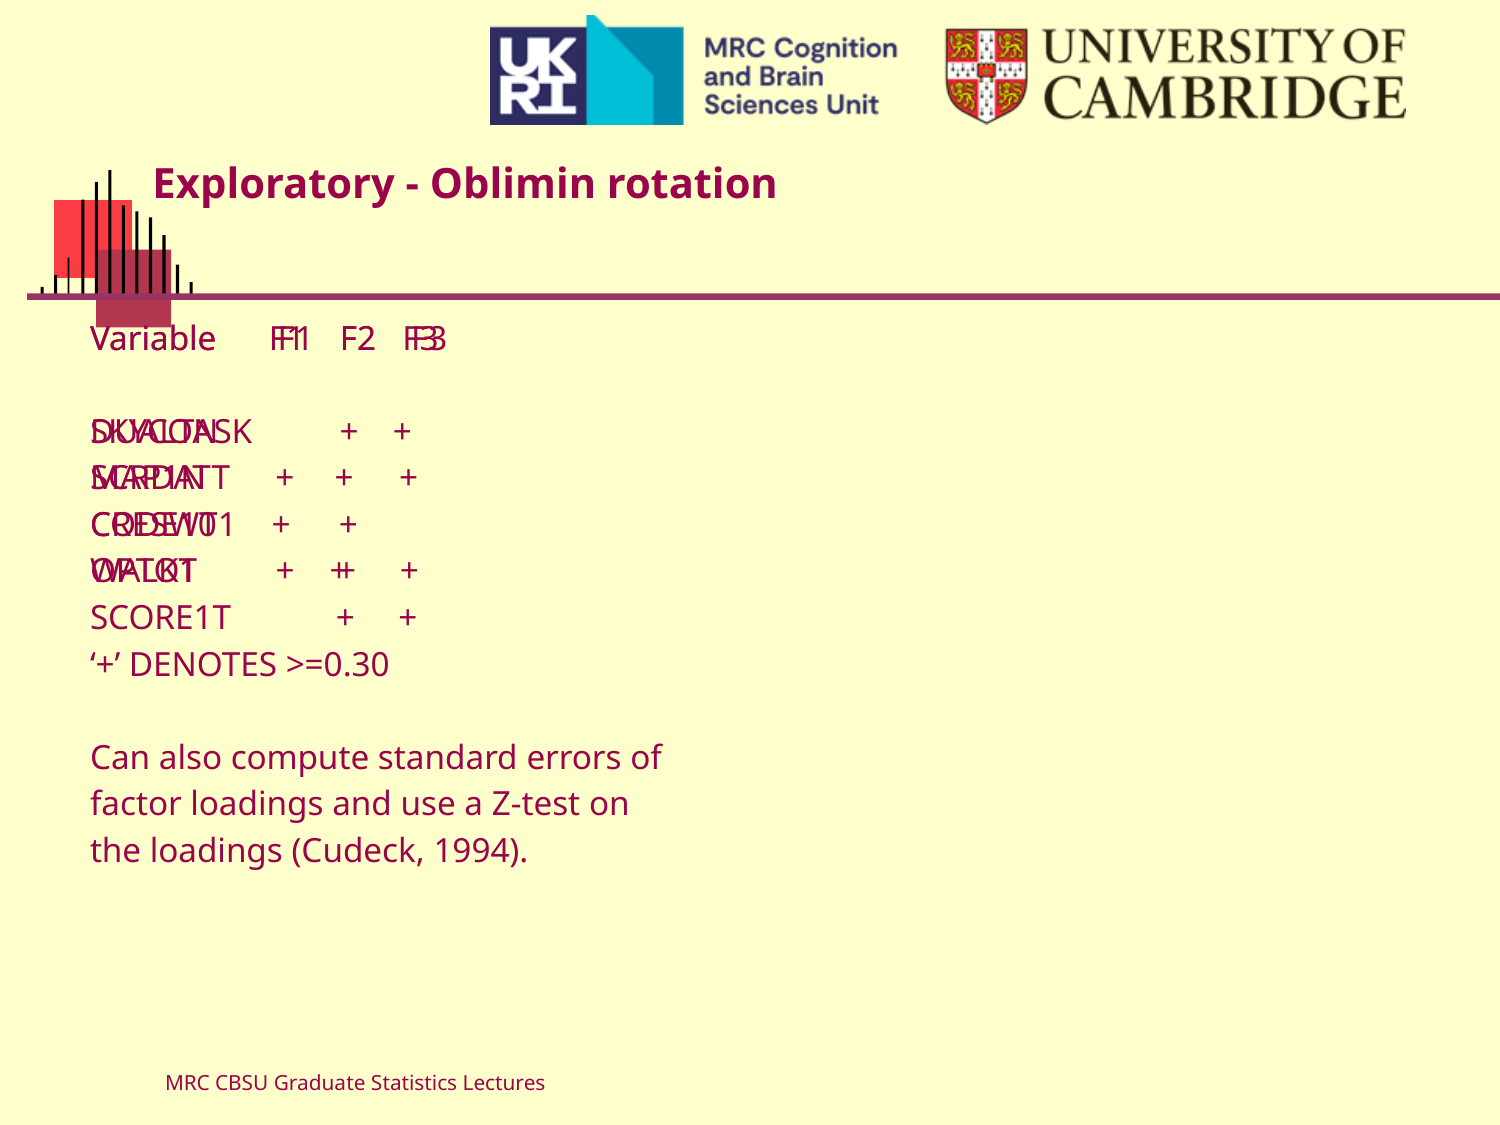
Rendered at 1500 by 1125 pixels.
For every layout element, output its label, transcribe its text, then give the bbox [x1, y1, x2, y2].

footer MRC CBSU Graduate Statistics Lectures [149, 1062, 988, 1101]
picture [490, 15, 1406, 125]
title Exploratory - Oblimin rotation [137, 137, 988, 233]
list Variable F1 F2 F3 DUALTASK + SCRDATT + CODE10 + WALK1 + + ‘+’ DENOTES >=0.30 Can also compute standard errors of factor loadings and use a Z-test on the loadings (Cudeck, 1994). [75, 262, 1425, 1038]
